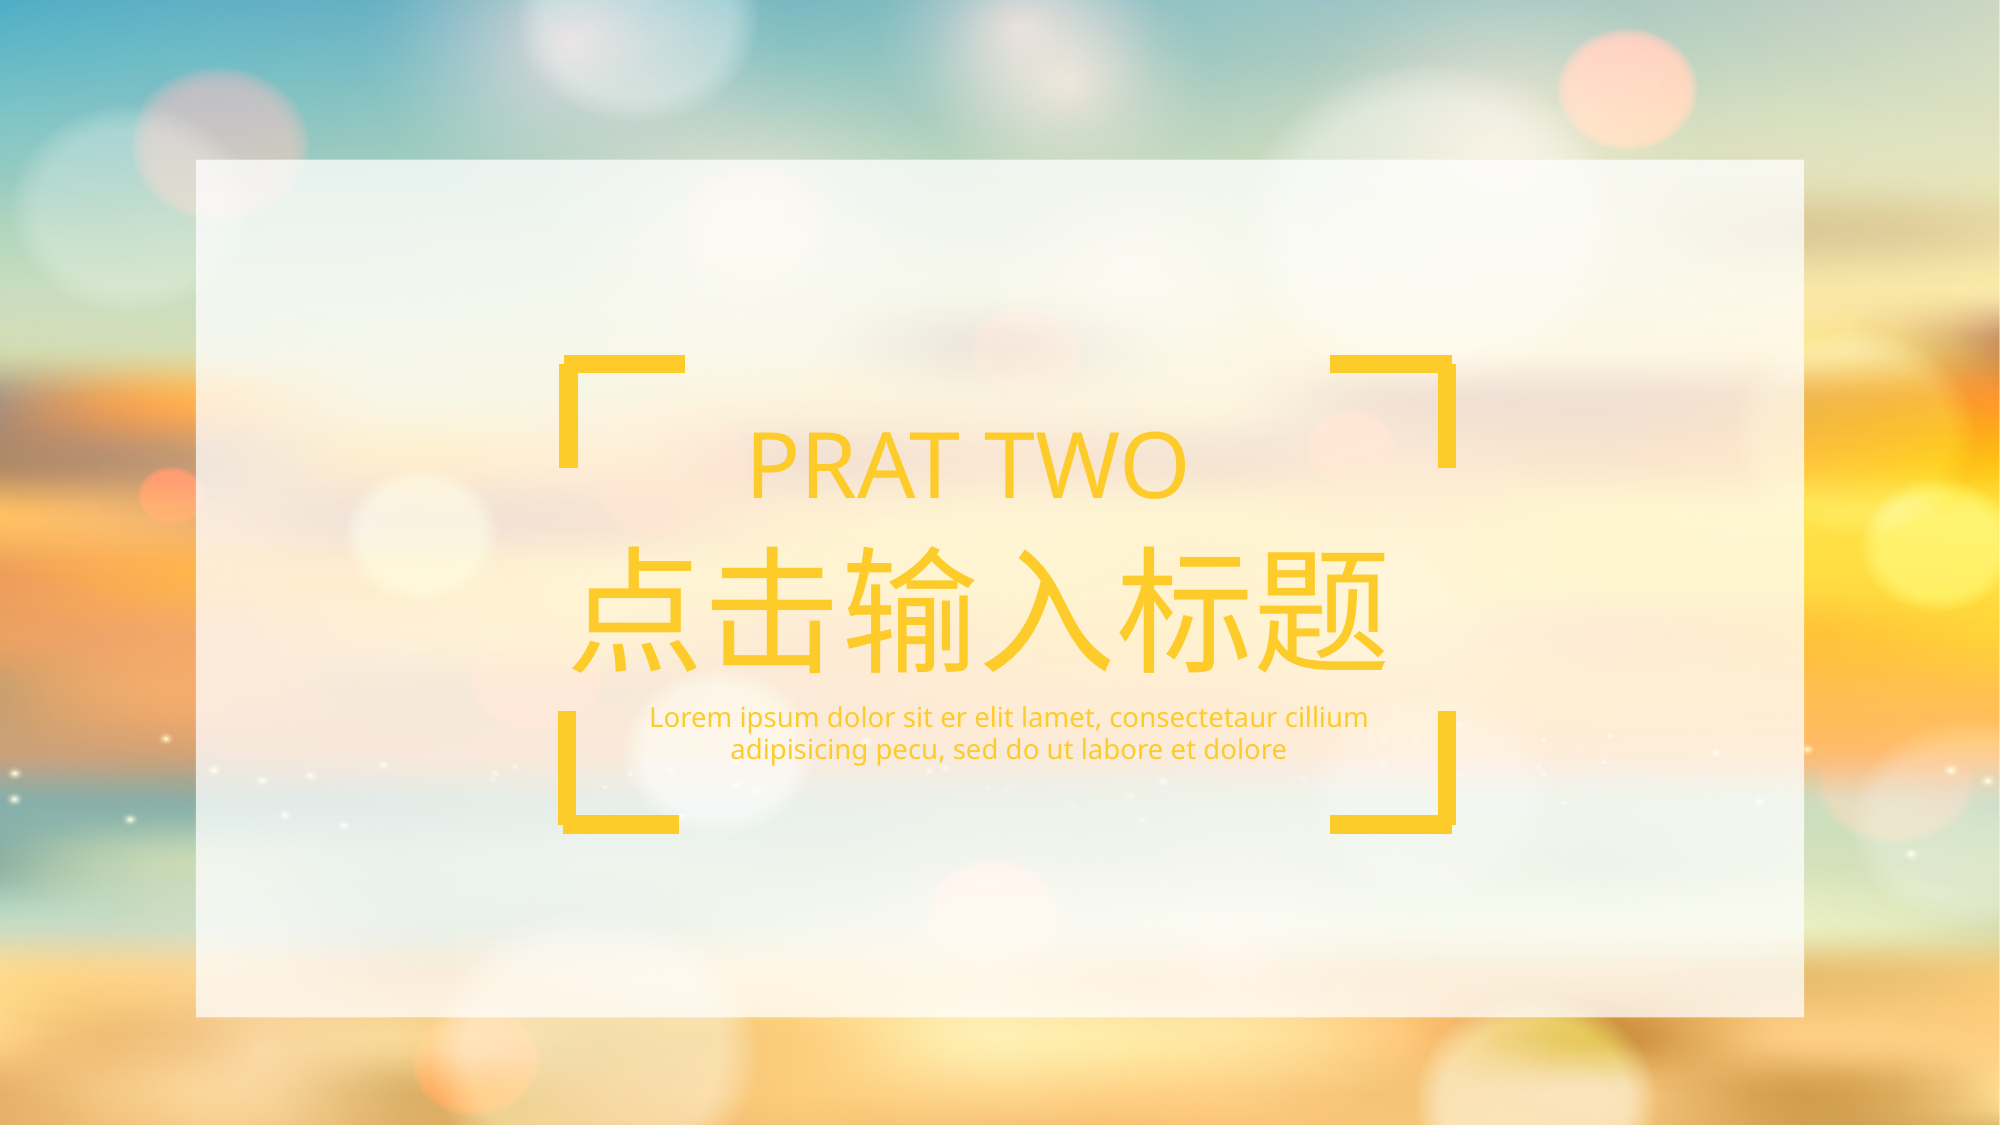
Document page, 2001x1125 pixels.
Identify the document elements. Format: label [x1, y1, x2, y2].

text_box [562, 363, 1452, 825]
picture [0, 0, 2000, 1125]
